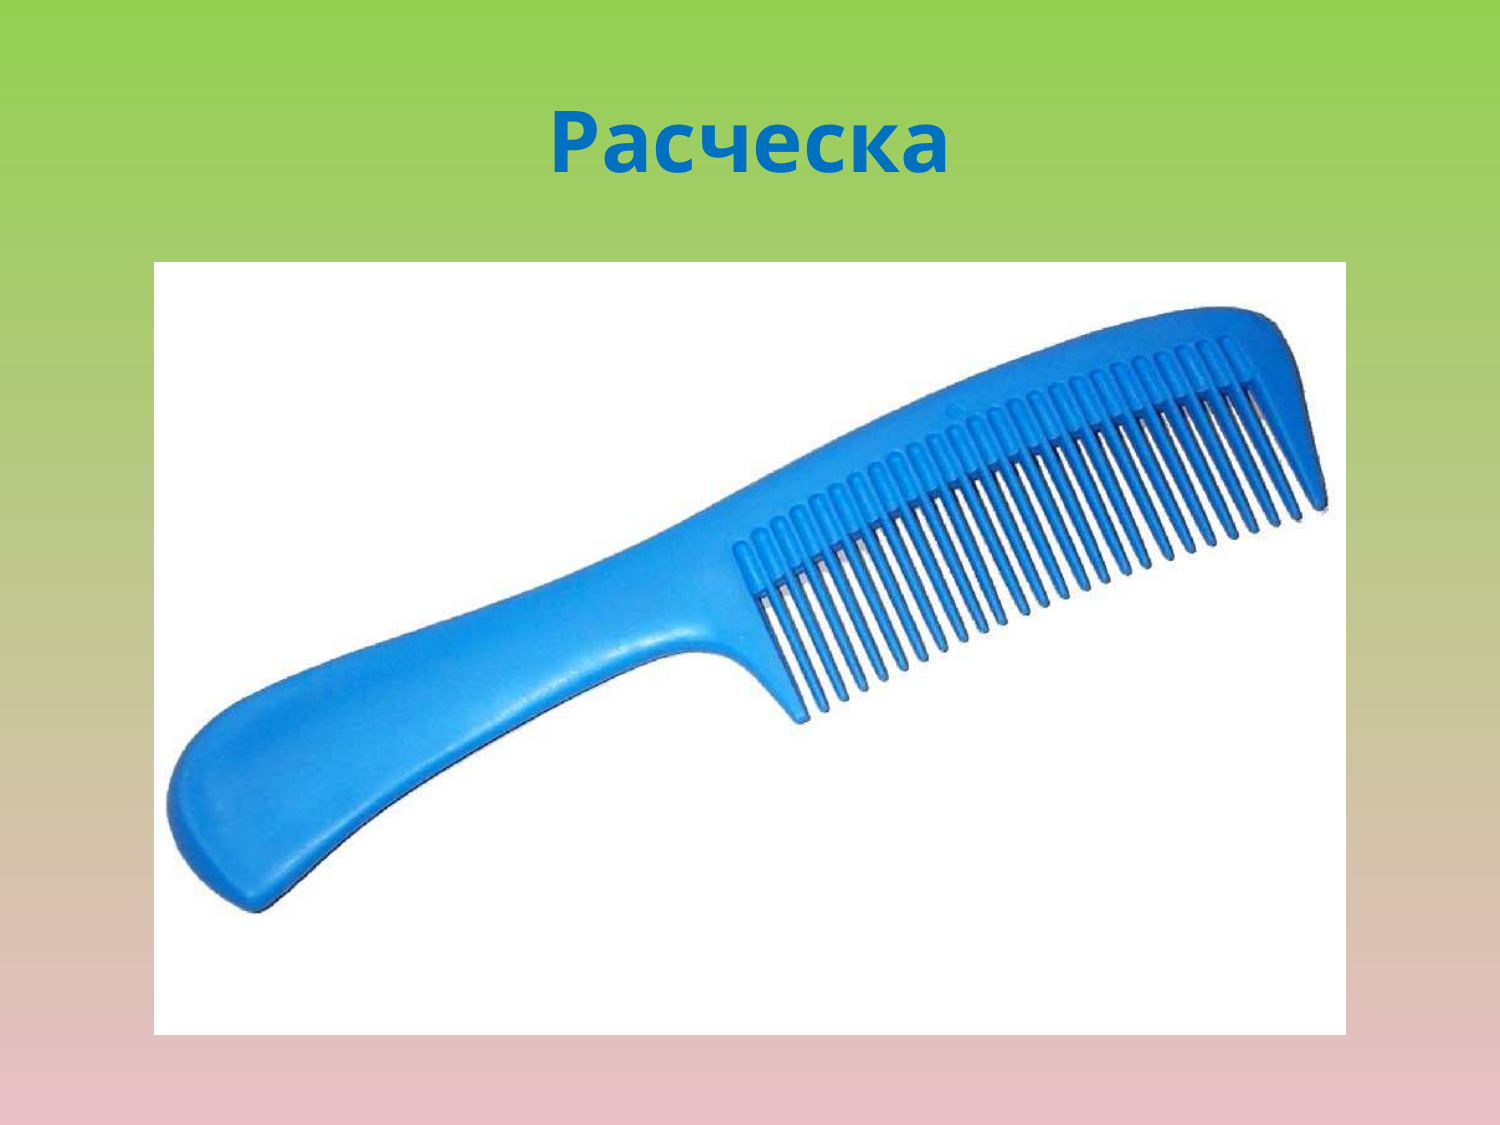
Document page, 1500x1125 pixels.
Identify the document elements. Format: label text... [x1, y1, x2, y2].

title Расческа [75, 45, 1425, 233]
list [154, 262, 1346, 1036]
